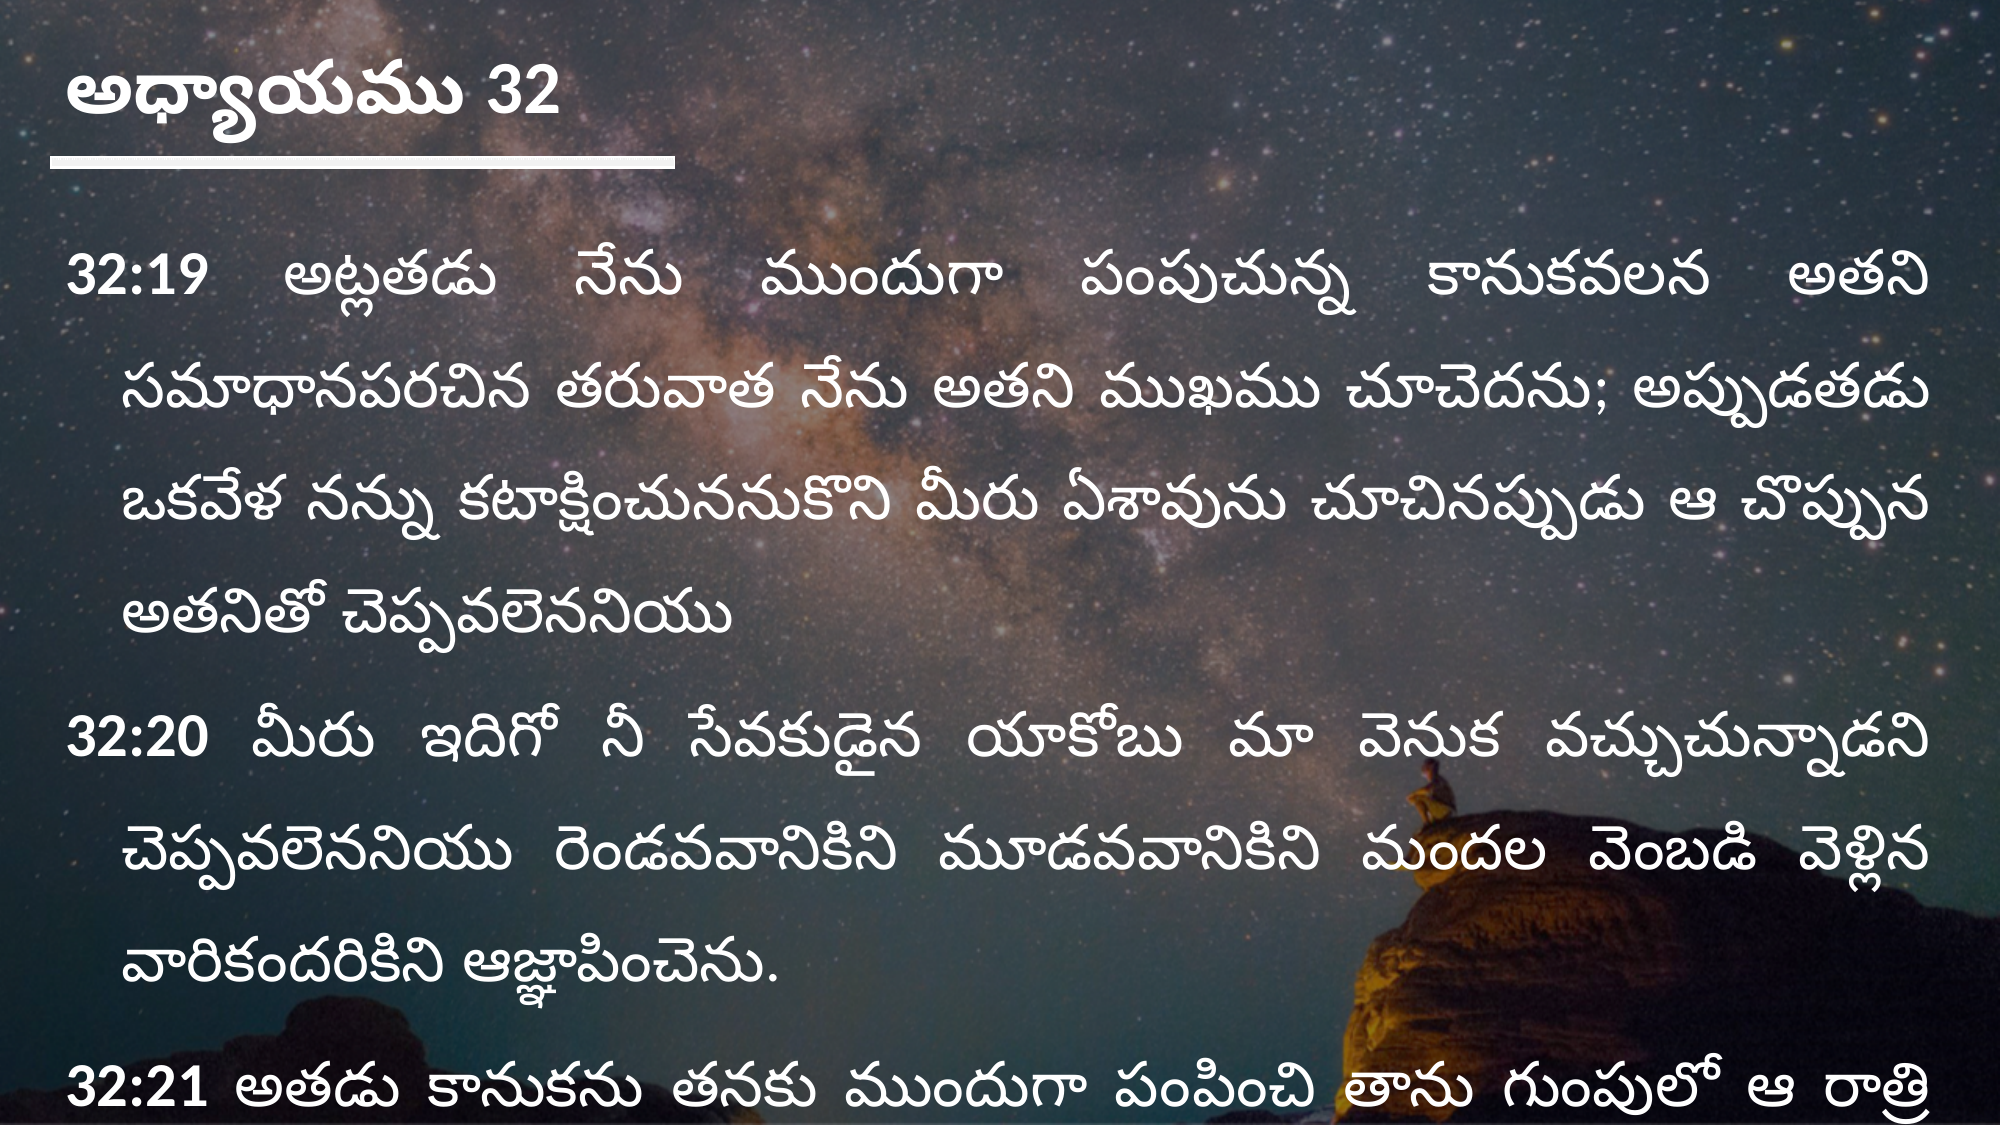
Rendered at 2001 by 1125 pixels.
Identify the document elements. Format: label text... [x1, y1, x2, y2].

title అధ్యాయము 32 [50, 0, 1925, 167]
list 32:19 అట్లతడు నేను ముందుగా పంపుచున్న కానుకవలన అతని సమాధానపరచిన తరువాత నేను అతని ముఖము చూచెదను; అప్పుడతడు ఒకవేళ నన్ను కటాక్షించుననుకొని మీరు ఏశావును చూచినప్పుడు ఆ చొప్పున అతనితో చెప్పవలెననియు 32:20 మీరు ఇదిగో నీ సేవకుడైన యాకోబు మా వెనుక వచ్చుచున్నాడని చెప్పవలెననియు రెండవవానికిని మూడవవానికిని మందల వెంబడి వెళ్లిన వారికందరికిని ఆజ్ఞాపించెను. 32:21 అతడు కానుకను తనకు ముందుగా పంపించి తాను గుంపులో ఆ రాత్రి నిలిచెను. [50, 187, 1946, 1063]
picture [0, 0, 2000, 1125]
